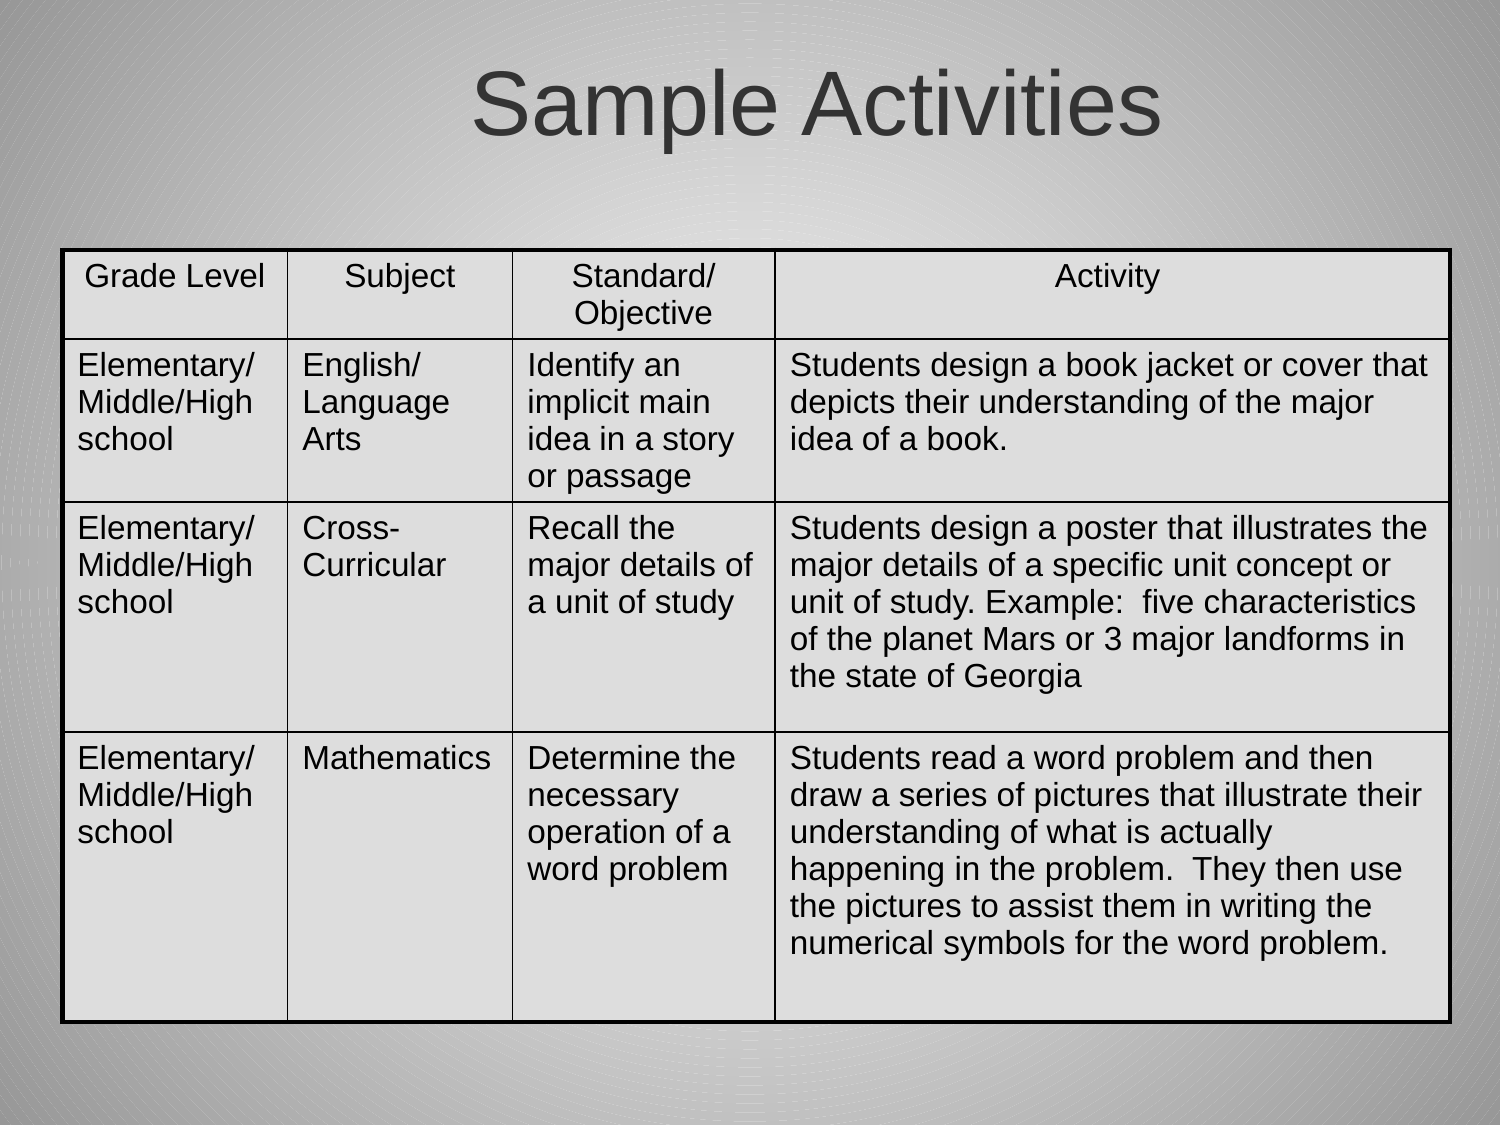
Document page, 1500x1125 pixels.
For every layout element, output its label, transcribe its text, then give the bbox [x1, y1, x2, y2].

table_header Standard/ Objective [513, 252, 774, 338]
table_cell Students read a word problem and then draw a series of pictures that illustrate their understanding of what is actually happening in the problem. They then use the pictures to assist them in writing the numerical symbols for the word problem. [776, 733, 1448, 1020]
table_cell Elementary/ Middle/High school [65, 340, 287, 501]
table_cell Students design a book jacket or cover that depicts their understanding of the major idea of a book. [776, 340, 1448, 501]
table_header Grade Level [65, 252, 287, 338]
table_header Subject [288, 252, 512, 338]
table_cell Recall the major details of a unit of study [513, 503, 774, 731]
table_cell Determine the necessary operation of a word problem [513, 733, 774, 1020]
table_cell Elementary/ Middle/High school [65, 503, 287, 731]
table_cell Students design a poster that illustrates the major details of a specific unit concept or unit of study. Example: five characteristics of the planet Mars or 3 major landforms in the state of Georgia [776, 503, 1448, 731]
table_cell Mathematics [288, 733, 512, 1020]
table_cell Elementary/ Middle/High school [65, 733, 287, 1020]
table_cell English/ Language Arts [288, 340, 512, 501]
table_cell Cross-Curricular [288, 503, 512, 731]
table_cell Identify an implicit main idea in a story or passage [513, 340, 774, 501]
title Sample Activities [344, 44, 1291, 153]
table_header Activity [776, 252, 1448, 338]
